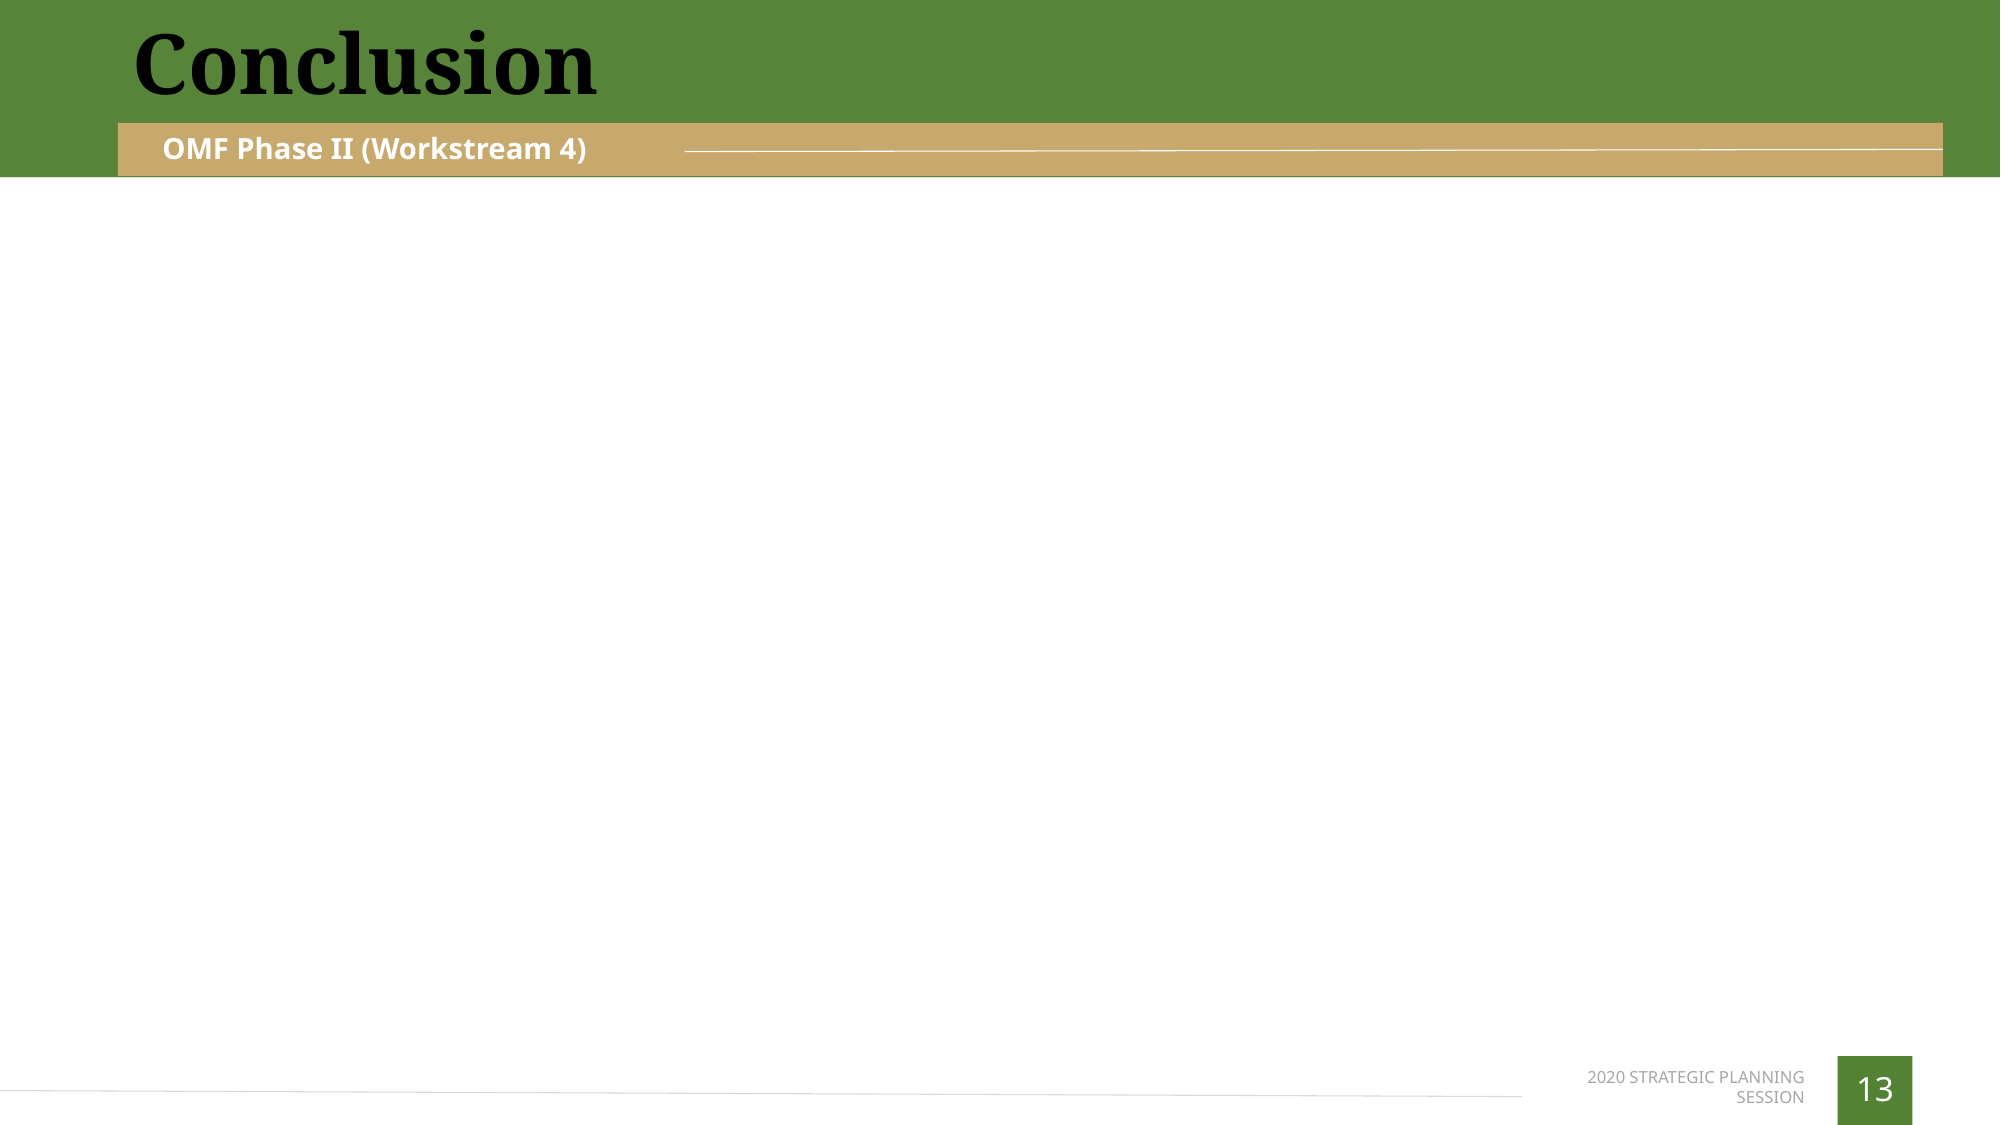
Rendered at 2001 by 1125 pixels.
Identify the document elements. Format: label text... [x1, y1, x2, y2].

text_box [117, 135, 1943, 176]
text_box Conclusion [117, 0, 2000, 135]
text_box OMF Phase II (Workstream 4) [162, 135, 685, 166]
text_box [0, 0, 2000, 178]
